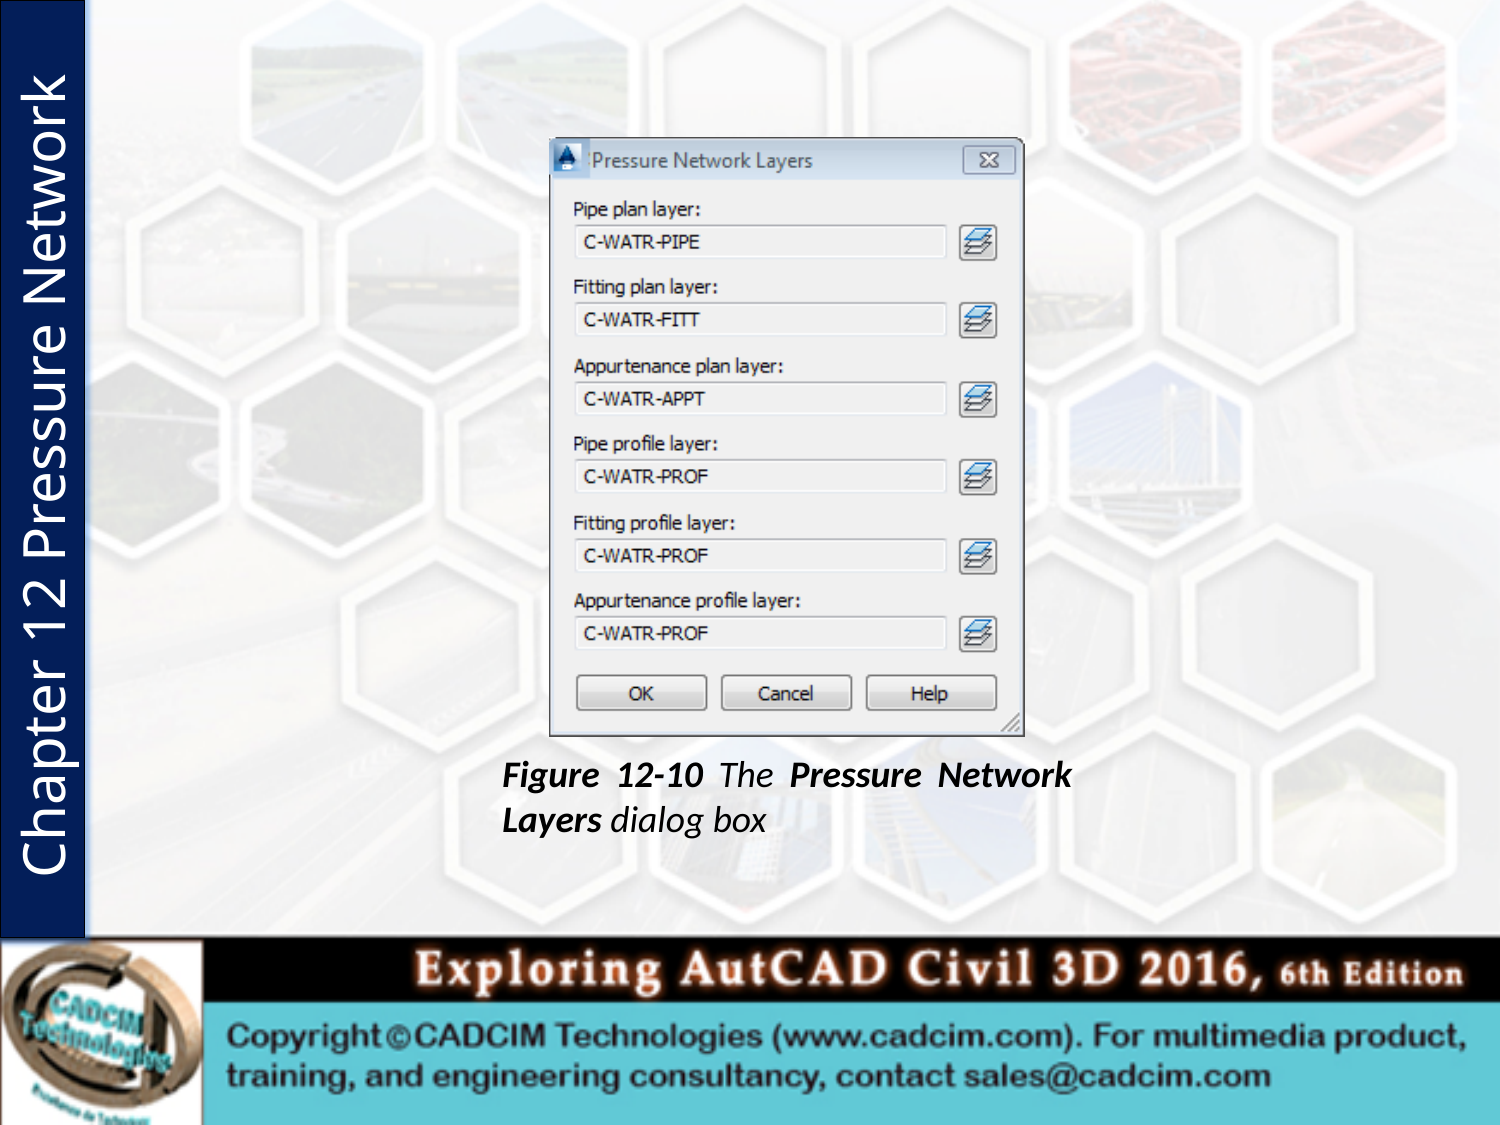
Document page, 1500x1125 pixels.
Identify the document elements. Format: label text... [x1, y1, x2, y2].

picture [0, 0, 1500, 1125]
text_box Figure 12-10 The Pressure Network Layers dialog box [487, 742, 1088, 848]
text_box Chapter 12 Pressure Network [0, 0, 85, 938]
